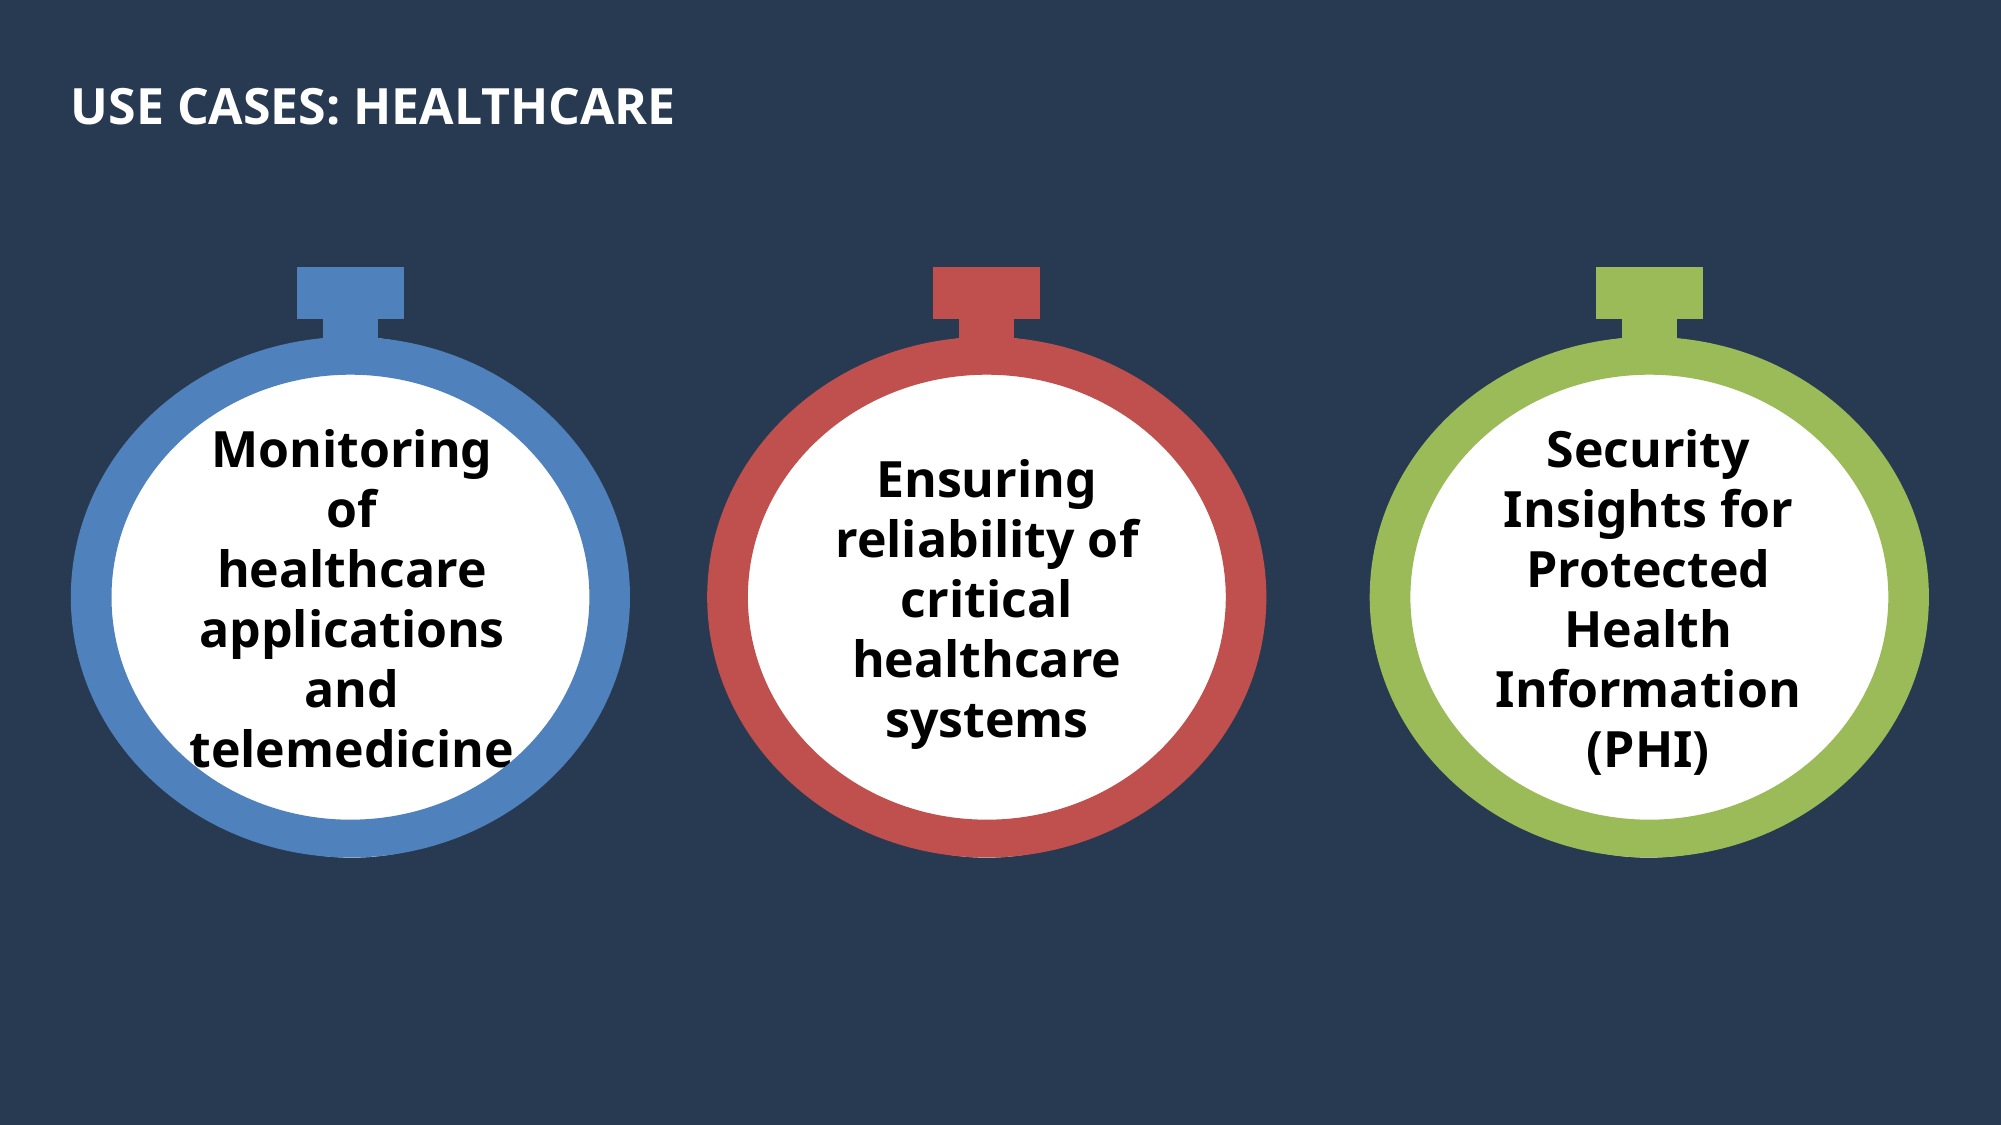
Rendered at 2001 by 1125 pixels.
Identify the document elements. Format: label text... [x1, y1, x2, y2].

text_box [1369, 266, 1930, 858]
title Use Cases: Healthcare [70, 66, 1930, 142]
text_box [70, 266, 631, 858]
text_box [706, 266, 1267, 858]
